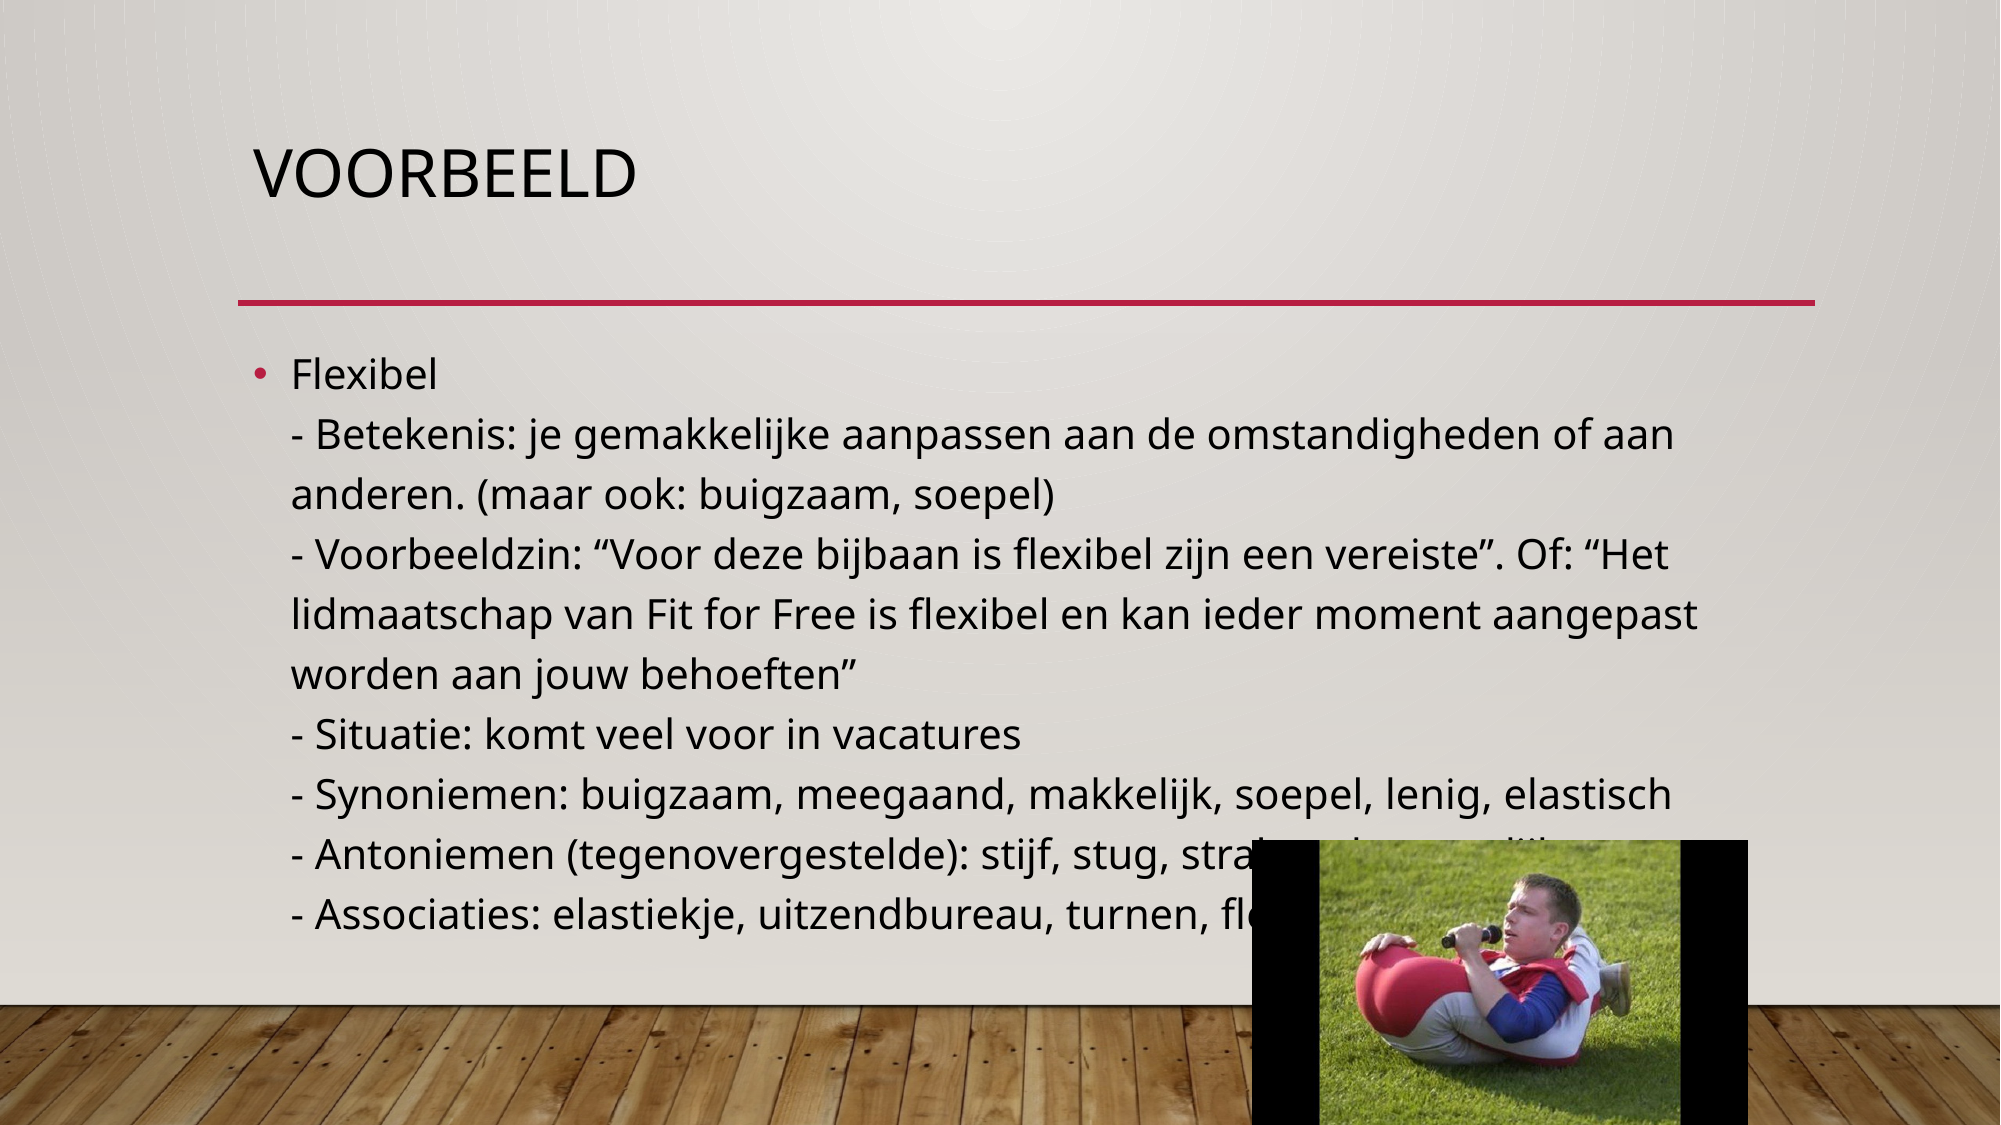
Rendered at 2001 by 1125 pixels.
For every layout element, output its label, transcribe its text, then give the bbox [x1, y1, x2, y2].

list Flexibel - Betekenis: je gemakkelijke aanpassen aan de omstandigheden of aan anderen. (maar ook: buigzaam, soepel) - Voorbeeldzin: “Voor deze bijbaan is flexibel zijn een vereiste”. Of: “Het lidmaatschap van Fit for Free is flexibel en kan ieder moment aangepast worden aan jouw behoeften” - Situatie: komt veel voor in vacatures - Synoniemen: buigzaam, meegaand, makkelijk, soepel, lenig, elastisch - Antoniemen (tegenovergestelde): stijf, stug, strak, onbeweeglijk - Associaties: elastiekje, uitzendbureau, turnen, flexwerk [238, 330, 1814, 897]
title Voorbeeld [238, 131, 1814, 305]
picture [0, 840, 2000, 1125]
